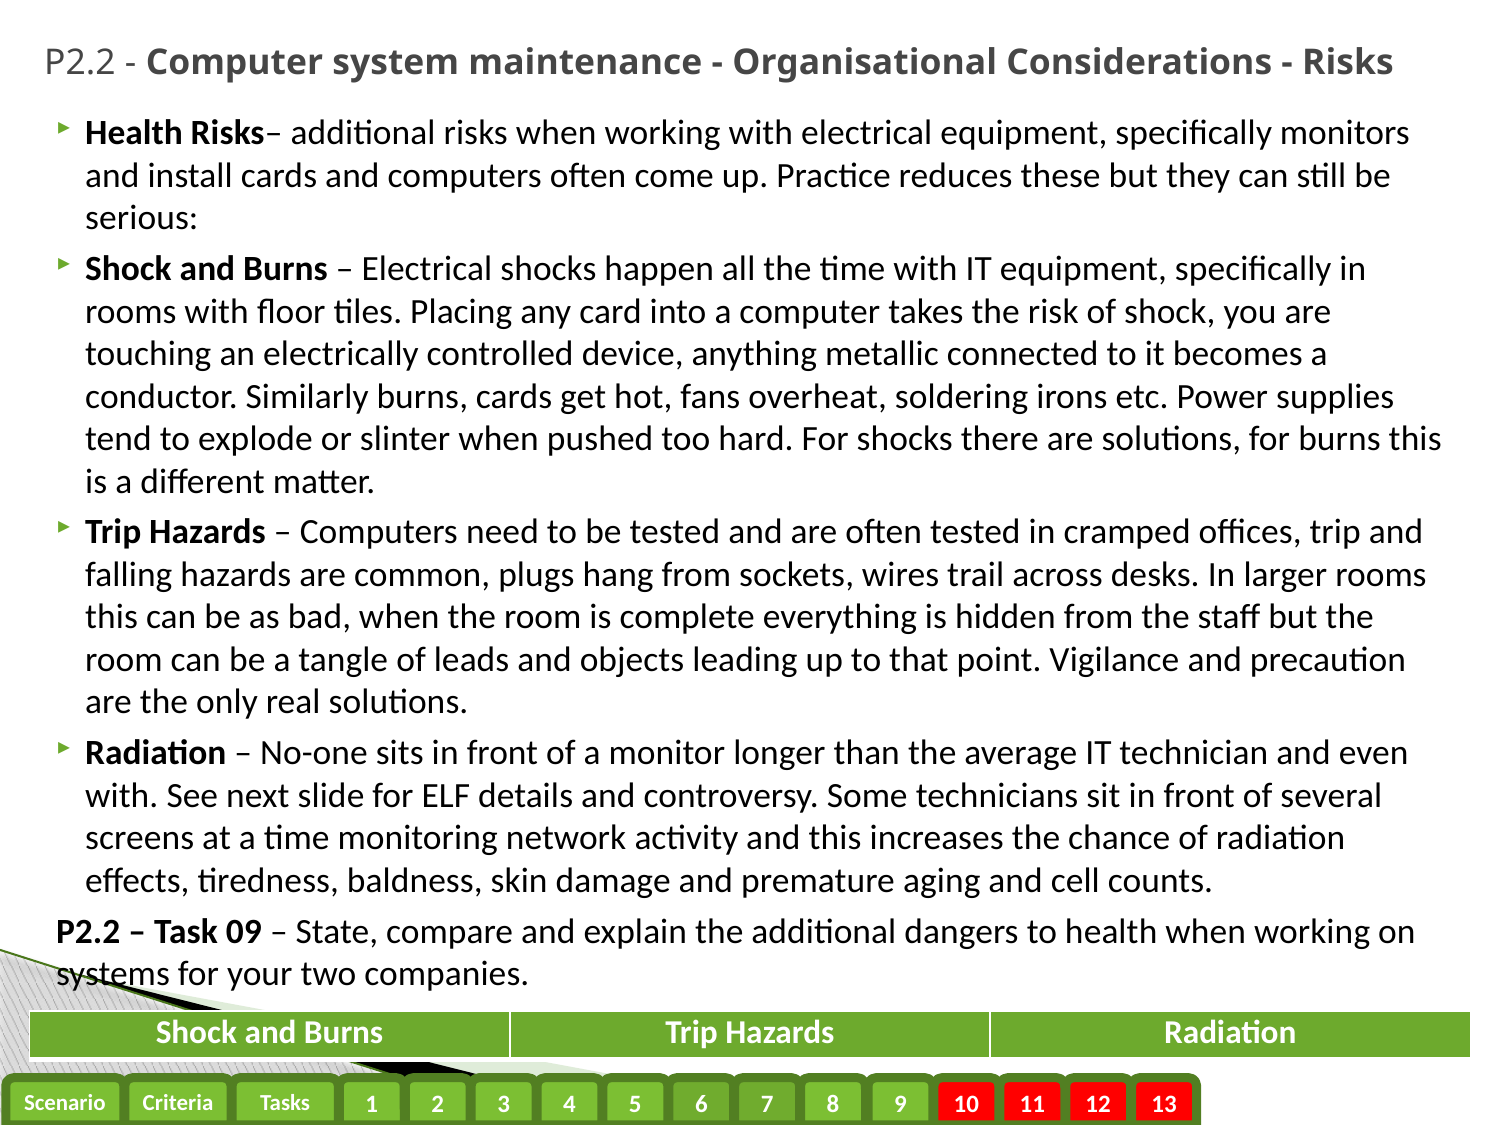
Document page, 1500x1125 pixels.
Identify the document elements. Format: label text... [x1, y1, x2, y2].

title P2.2 - Computer system maintenance - Organisational Considerations - Risks [29, 30, 1463, 90]
list Health Risks– additional risks when working with electrical equipment, specifically monitors and install cards and computers often come up. Practice reduces these but they can still be serious: Shock and Burns – Electrical shocks happen all the time with IT equipment, specifically in rooms with floor tiles. Placing any card into a computer takes the risk of shock, you are touching an electrically controlled device, anything metallic connected to it becomes a conductor. Similarly burns, cards get hot, fans overheat, soldering irons etc. Power supplies tend to explode or slinter when pushed too hard. For shocks there are solutions, for burns this is a different matter. Trip Hazards – Computers need to be tested and are often tested in cramped offices, trip and falling hazards are common, plugs hang from sockets, wires trail across desks. In larger rooms this can be as bad, when the room is complete everything is hidden from the staff but the room can be a tangle of leads and objects leading up to that point. Vigilance and precaution are the only real solutions. Radiation – No-one sits in front of a monitor longer than the average IT technician and even with. See next slide for ELF details and controversy. Some technicians sit in front of several screens at a time monitoring network activity and this increases the chance of radiation effects, tiredness, baldness, skin damage and premature aging and cell counts. P2.2 – Task 09 – State, compare and explain the additional dangers to health when working on systems for your two companies. [41, 101, 1459, 976]
table_header Shock and Burns [30, 1012, 509, 1057]
table_header Radiation [991, 1012, 1470, 1057]
table_header Trip Hazards [511, 1012, 989, 1057]
